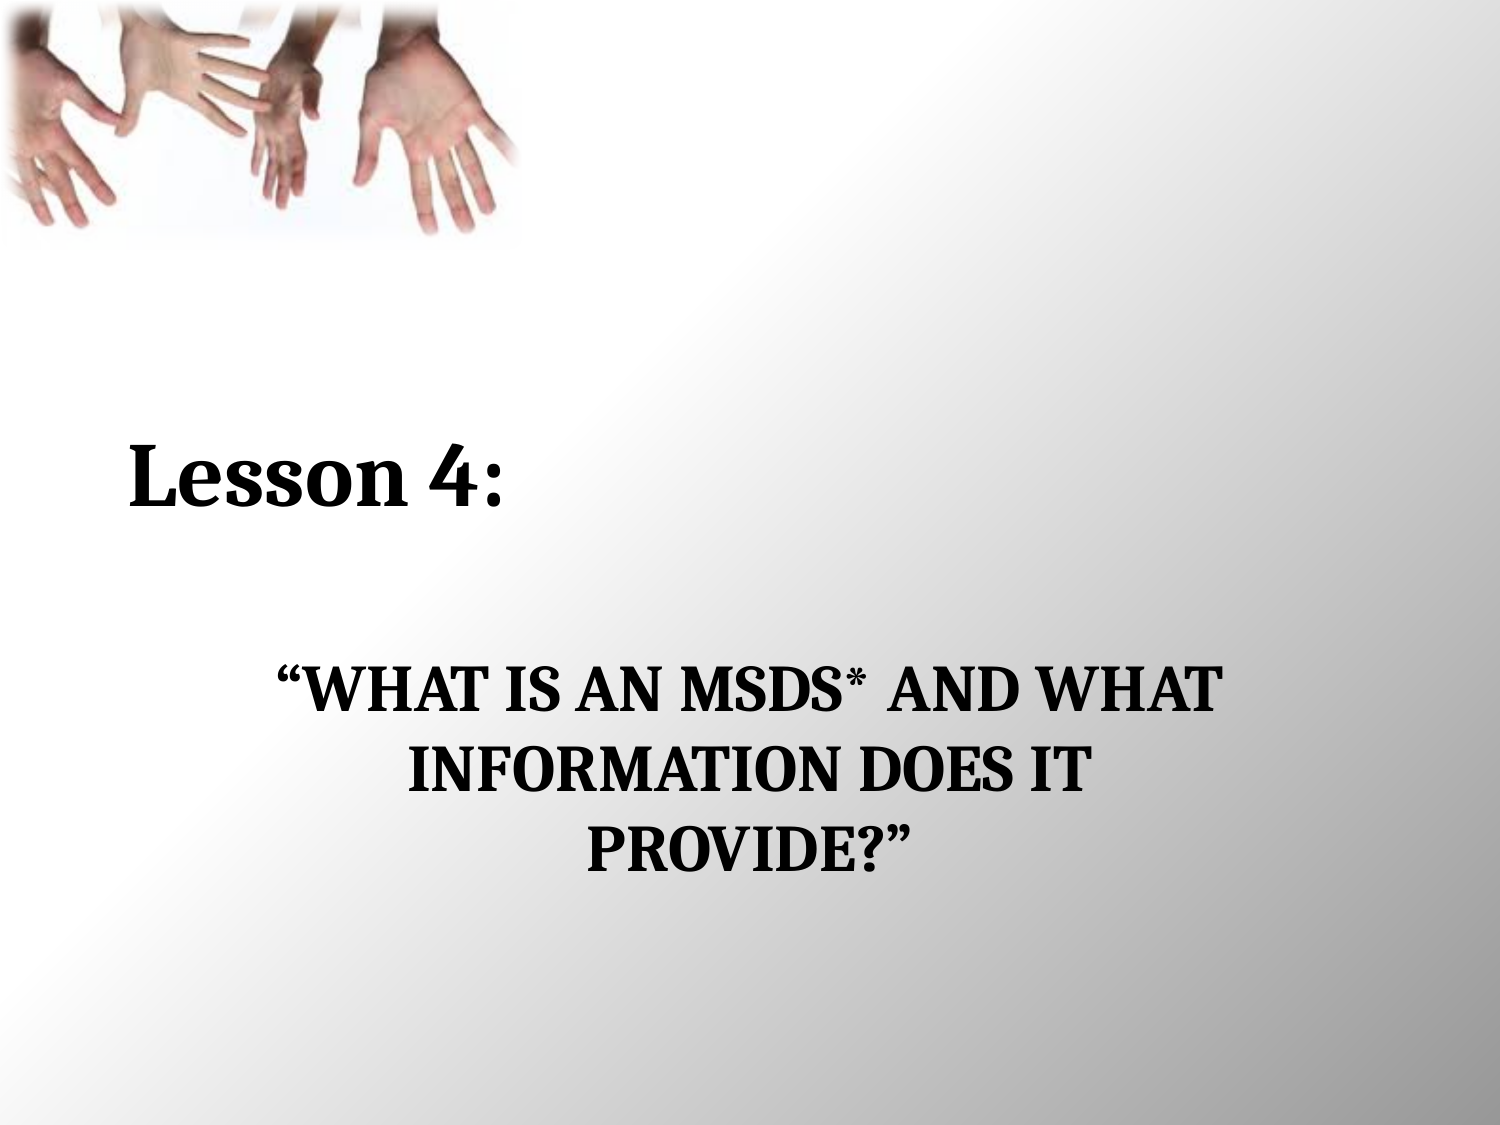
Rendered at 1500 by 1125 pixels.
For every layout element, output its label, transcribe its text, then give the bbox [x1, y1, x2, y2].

picture [23, 22, 494, 221]
title Lesson 4: [112, 349, 1388, 591]
subtitle “What is an MSDS* and What Information Does it Provide?” [225, 637, 1275, 925]
